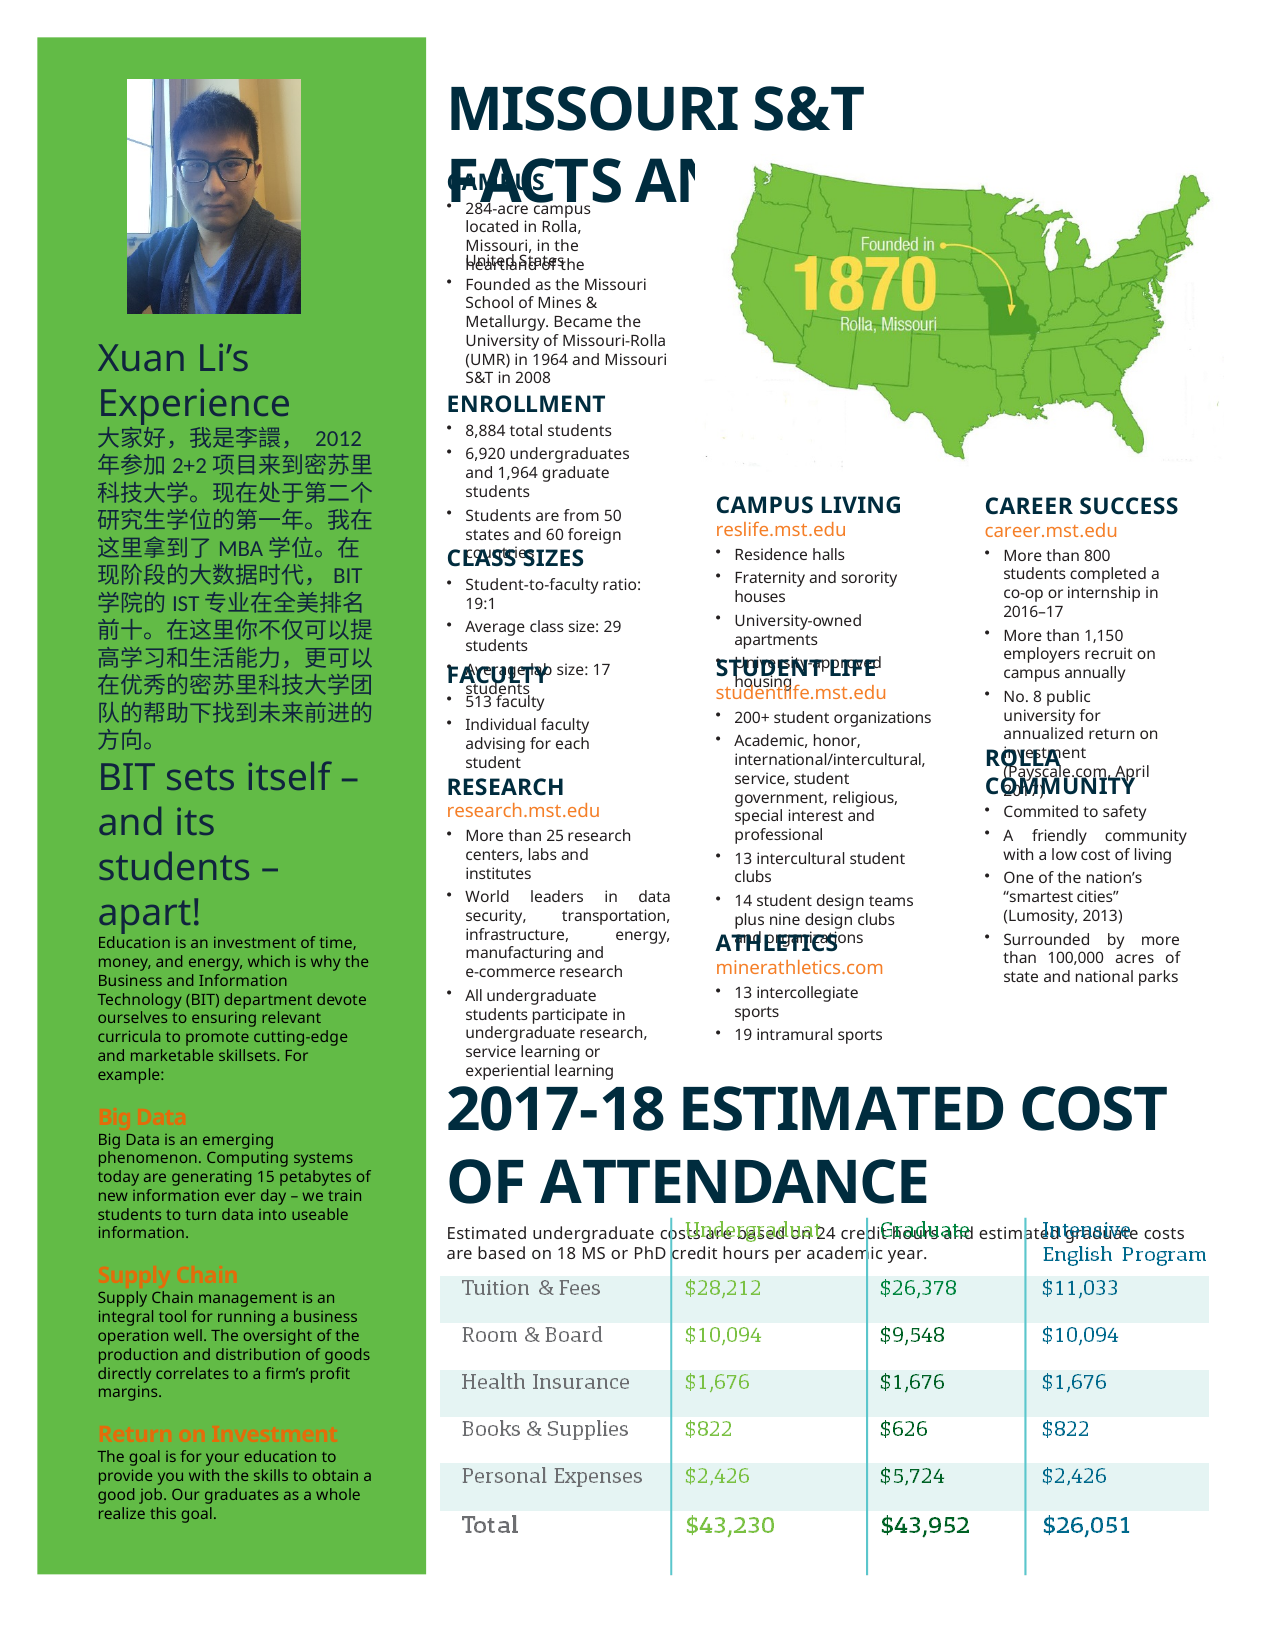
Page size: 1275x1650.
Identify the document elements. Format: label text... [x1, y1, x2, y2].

picture [439, 1211, 1210, 1577]
text_box CAMPUS 284-acre campus located in Rolla, Missouri, in the heartland of the [444, 167, 650, 250]
picture [695, 154, 1225, 472]
text_box ENROLLMENT 8,884 total students 6,920 undergraduates and 1,964 graduate students Students are from 50 states and 60 foreign countries [444, 389, 660, 544]
text_box STUDENT LIFE studentlife.mst.edu 200+ student organizations Academic, honor, international/intercultural, service, student government, religious, special interest and professional 13 intercultural student clubs 14 student design teams plus nine design clubs and organizations [713, 654, 936, 948]
text_box ATHLETICS minerathletics.com 13 intercollegiate sports 19 intramural sports [713, 929, 898, 1044]
text_box Xuan Li’s Experience 大家好，我是李譞， 2012年参加2+2项目来到密苏里科技大学。现在处于第二个研究生学位的第一年。我在这里拿到了MBA学位。在现阶段的大数据时代，BIT学院的IST专业在全美排名前十。在这里你不仅可以提高学习和生活能力，更可以在优秀的密苏里科技大学团队的帮助下找到未来前进的方向。 BIT sets itself – and its students – apart! Education is an investment of time, money, and energy, which is why the Business and Information Technology (BIT) department devote ourselves to ensuring relevant curricula to promote cutting-edge and marketable skillsets. For example: Big Data Big Data is an emerging phenomenon. Computing systems today are generating 15 petabytes of new information ever day – we train students to turn data into useable information. Supply Chain Supply Chain management is an integral tool for running a business operation well. The oversight of the production and distribution of goods directly correlates to a firm’s profit margins. Return on Investment The goal is for your education to provide you with the skills to obtain a good job. Our graduates as a whole realize this goal. [82, 326, 391, 1575]
text_box CLASS SIZES Student-to-faculty ratio: 19:1 Average class size: 29 students Average lab size: 17 students [444, 544, 674, 698]
text_box CAMPUS LIVING reslife.mst.edu Residence halls Fraternity and sorority houses University-owned apartments University-approved housing [713, 491, 940, 691]
text_box CAREER SUCCESS career.mst.edu More than 800 students completed a co-op or internship in 2016–17 More than 1,150 employers recruit on campus annually No. 8 public university for annualized return on investment (Payscale.com, April 2017) [982, 492, 1194, 743]
text_box 2017-18 ESTIMATED COST OF ATTENDANCE Estimated undergraduate costs are based on 24 credit hours and estimated graduate costs are based on 18 MS or PhD credit hours per academic year. [444, 1070, 1191, 1209]
text_box FACULTY 513 faculty Individual faculty advising for each student [444, 660, 638, 772]
text_box [37, 37, 427, 1575]
title MISSOURI S&T FACTS AND STATS [273, 70, 1002, 346]
text_box RESEARCH research.mst.edu More than 25 research centers, labs and institutes World leaders in data security, transportation, infrastructure, energy, manufacturing and e-commerce research All undergraduate students participate in undergraduate research, service learning or experiential learning [444, 772, 672, 1070]
text_box United States Founded as the Missouri School of Mines & Metallurgy. Became the University of Missouri-Rolla (UMR) in 1964 and Missouri S&T in 2008 [444, 250, 677, 387]
text_box ROLLA COMMUNITY Commited to safety A friendly community with a low cost of living One of the nation’s “smartest cities” (Lumosity, 2013) Surrounded by more than 100,000 acres of state and national parks [982, 743, 1208, 986]
picture [126, 78, 301, 314]
